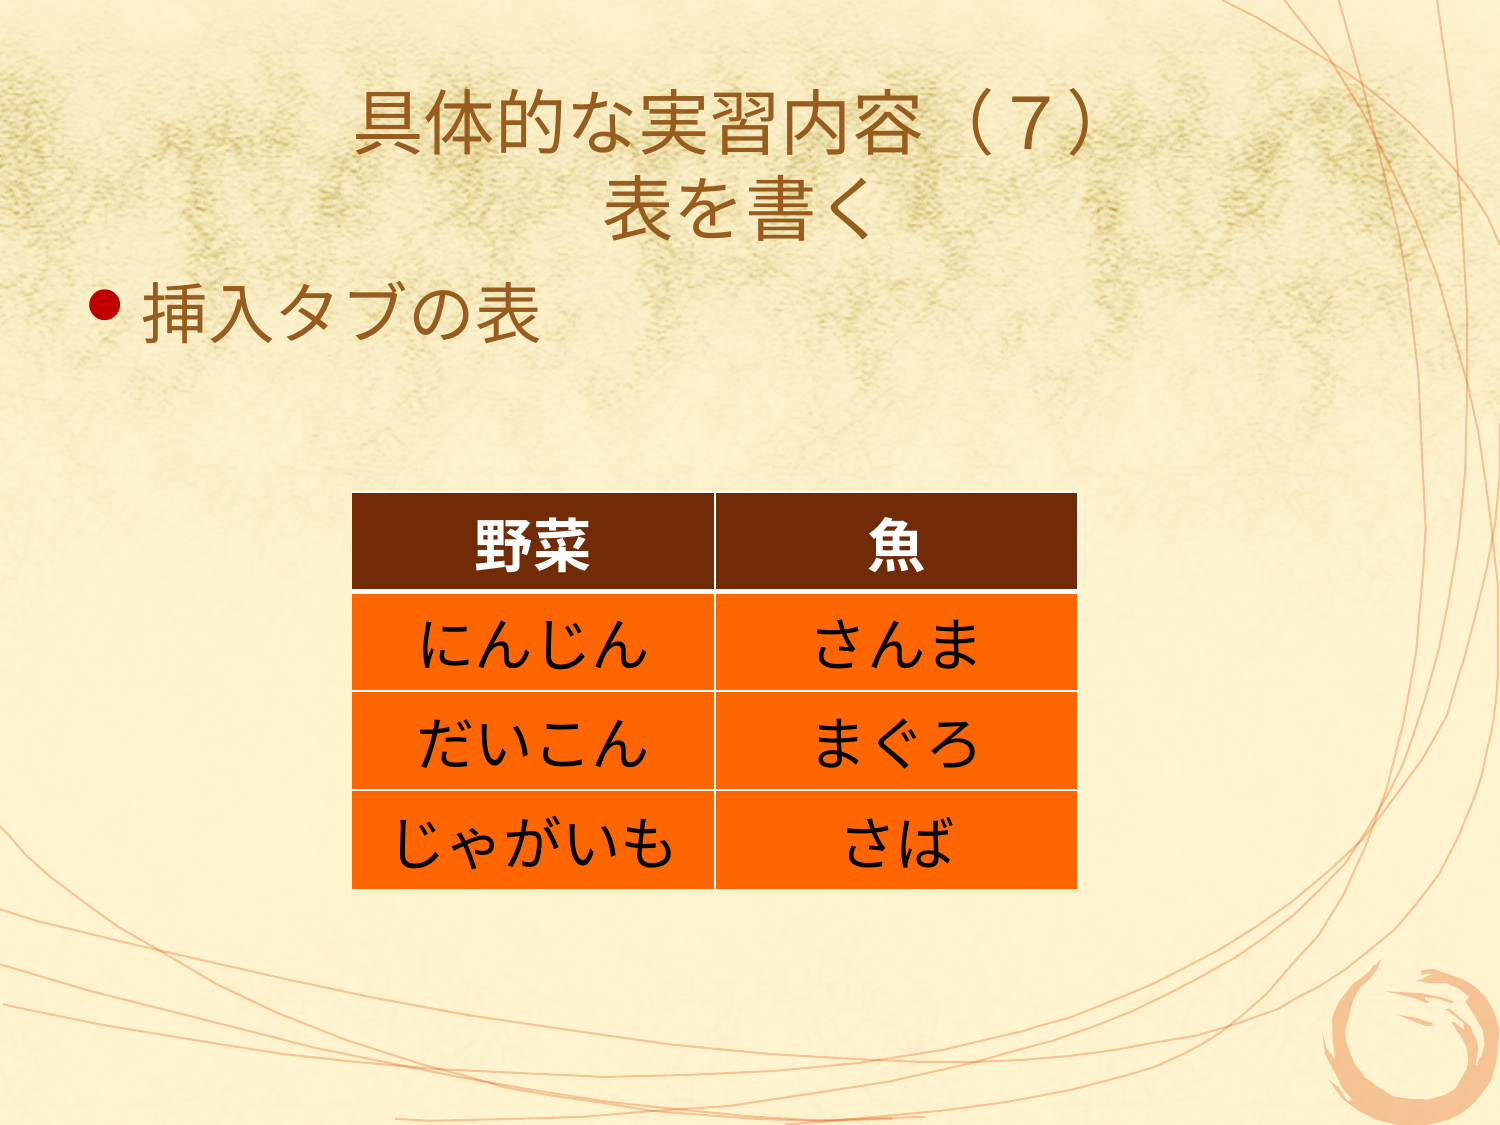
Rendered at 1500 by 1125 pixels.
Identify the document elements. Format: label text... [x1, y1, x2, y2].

table_cell だいこん [352, 692, 714, 789]
table_cell じゃがいも [352, 791, 714, 889]
table_cell にんじん [352, 594, 714, 690]
table_cell さんま [716, 594, 1077, 690]
table_cell さば [716, 791, 1077, 889]
table_header 魚 [716, 493, 1077, 589]
list 挿入タブの表 [70, 264, 1421, 1034]
title 具体的な実習内容（７） 表を書く [70, 70, 1421, 258]
table_cell まぐろ [716, 692, 1077, 789]
table_header 野菜 [352, 493, 714, 589]
